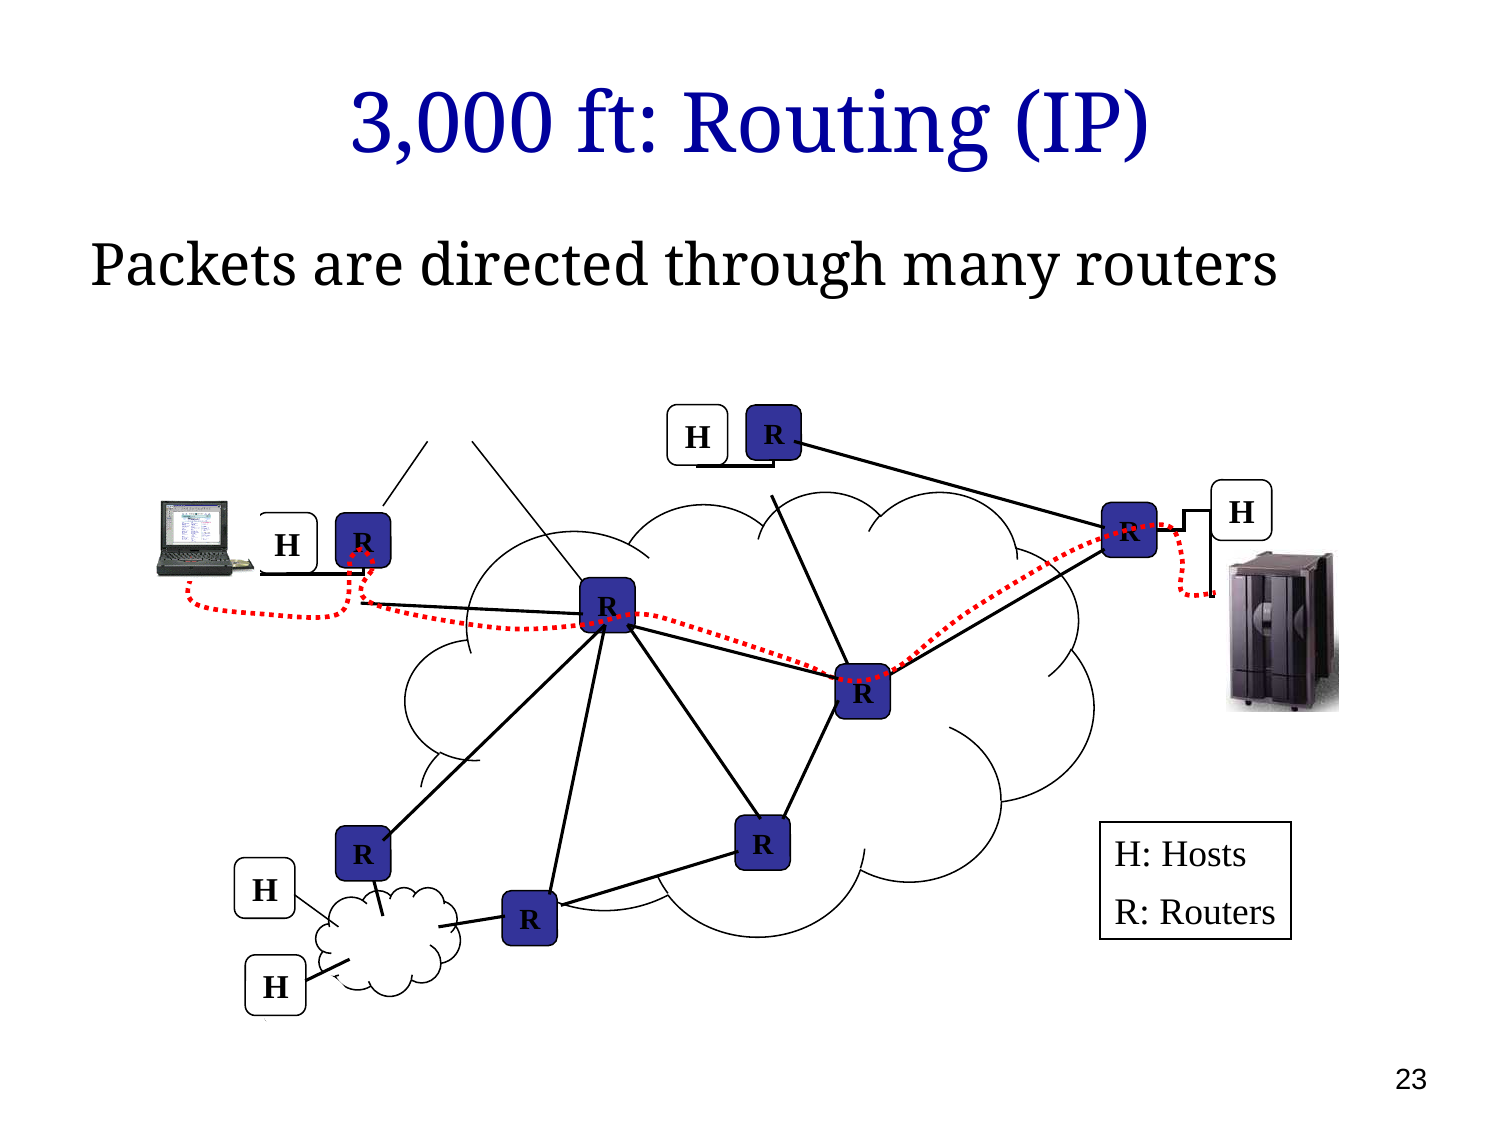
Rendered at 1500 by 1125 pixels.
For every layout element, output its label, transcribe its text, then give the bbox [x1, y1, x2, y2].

list Packets are directed through many routers [74, 219, 1426, 963]
slide_number 23 [1092, 1024, 1443, 1103]
title 3,000 ft: Routing (IP) [74, 47, 1426, 191]
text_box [149, 404, 1341, 1038]
